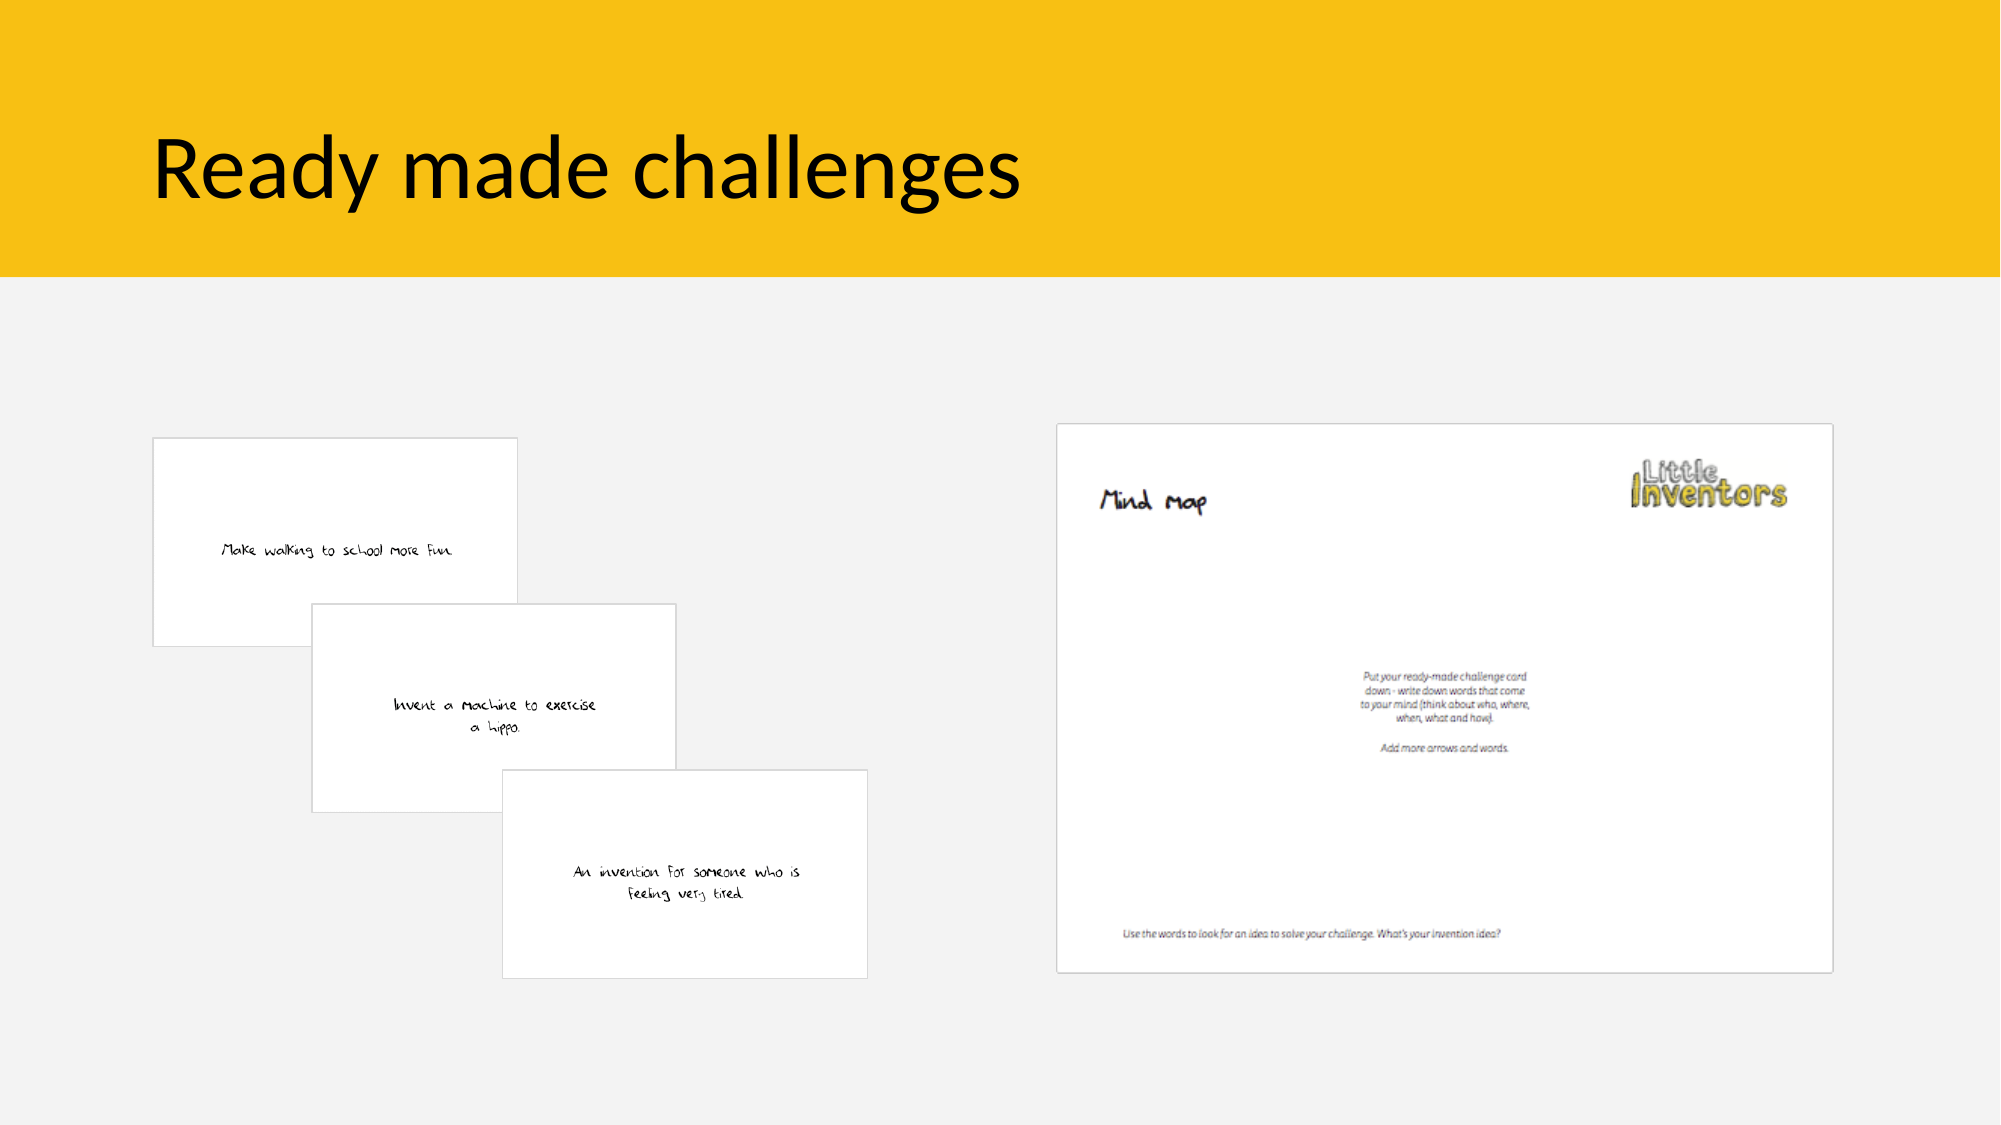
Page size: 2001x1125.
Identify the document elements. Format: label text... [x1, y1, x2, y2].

title Ready made challenges [137, 59, 1863, 278]
picture [1056, 423, 1834, 974]
text_box [0, 277, 2000, 1125]
picture [153, 438, 867, 978]
